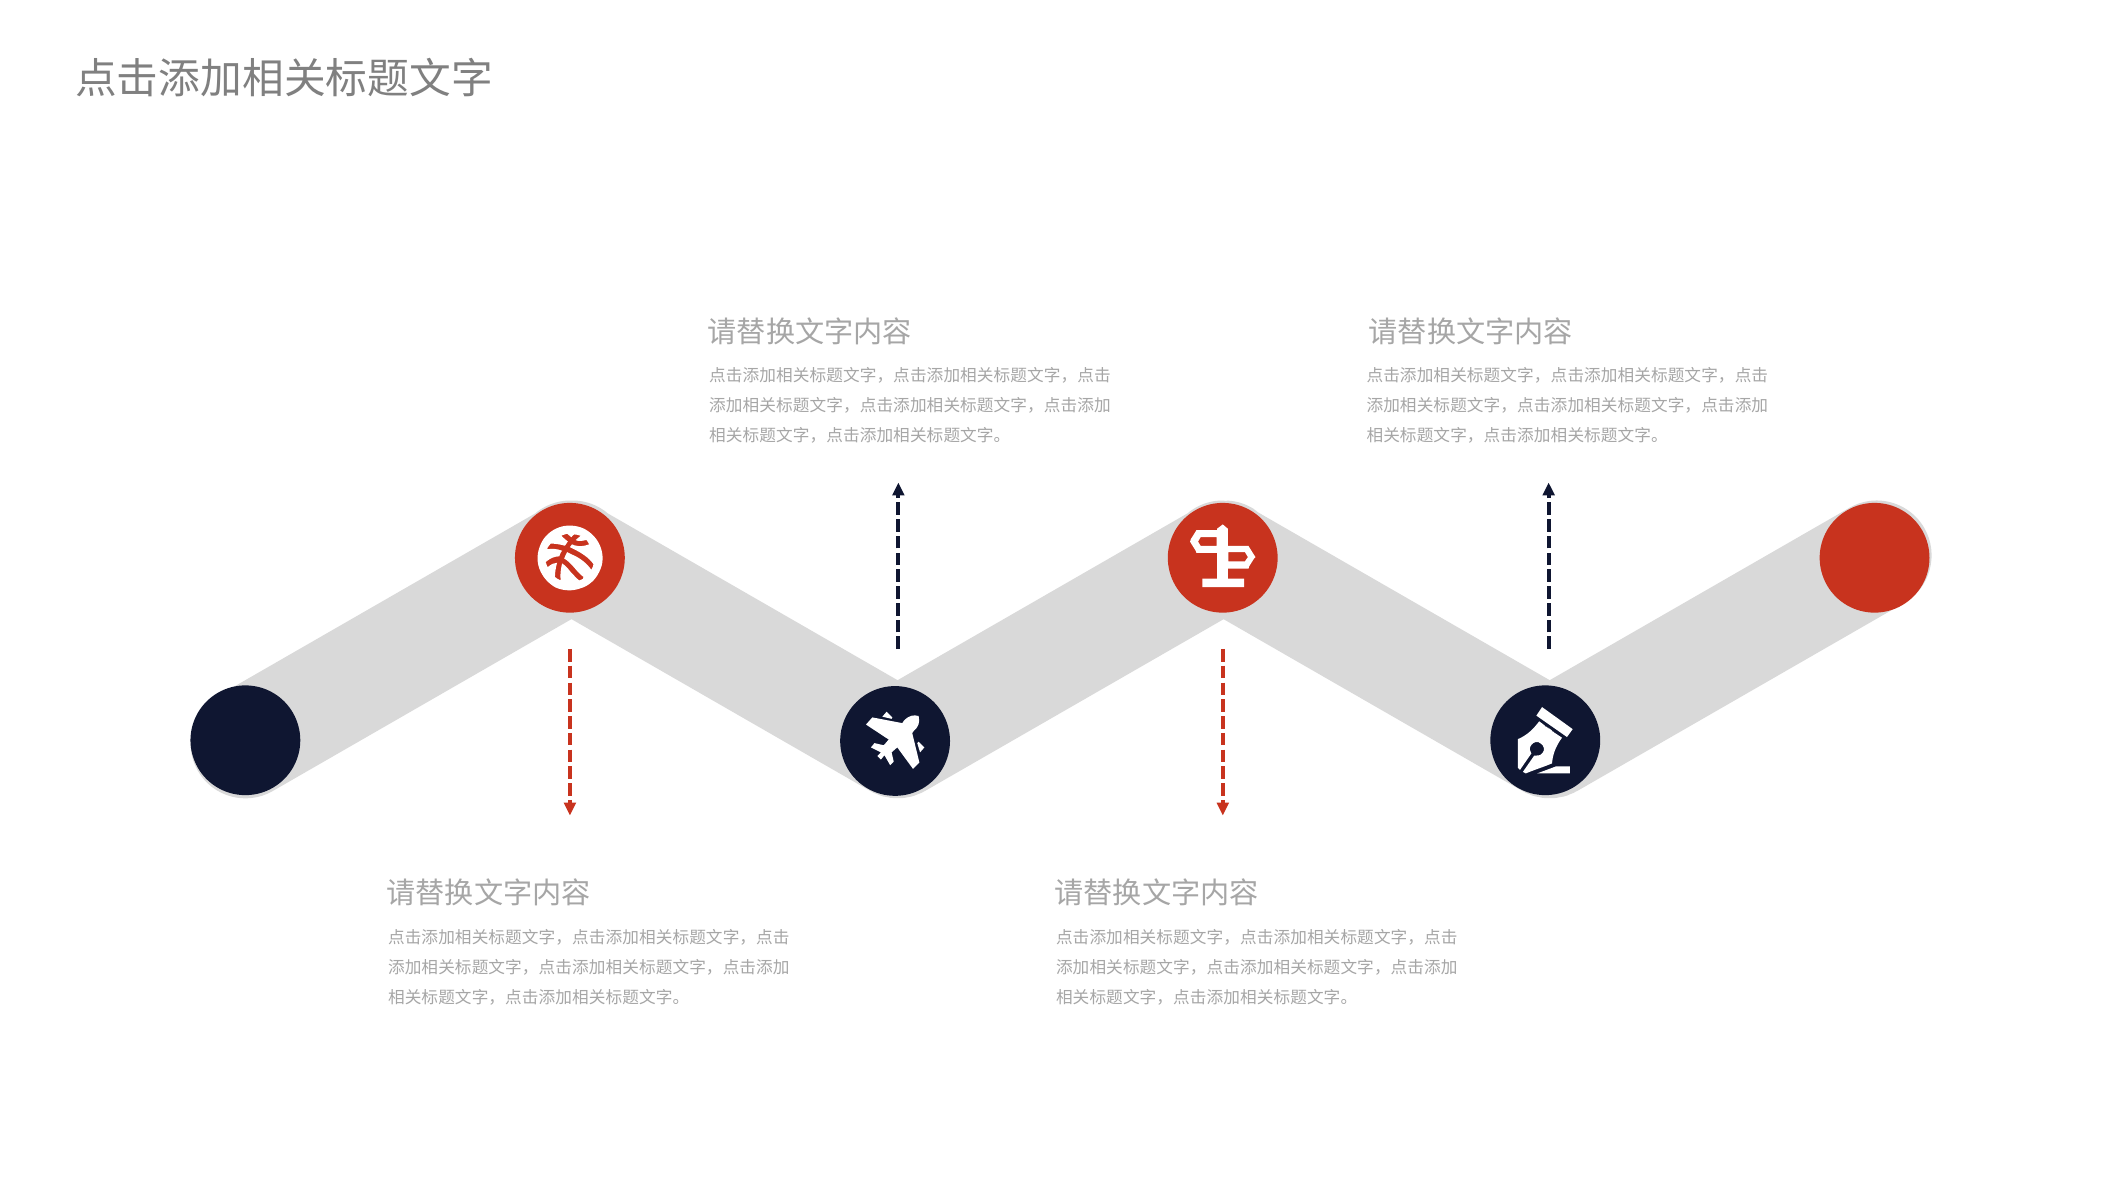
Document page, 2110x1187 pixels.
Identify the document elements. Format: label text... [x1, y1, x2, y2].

text_box 点击添加相关标题文字 [59, 44, 563, 107]
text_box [190, 268, 1930, 1030]
